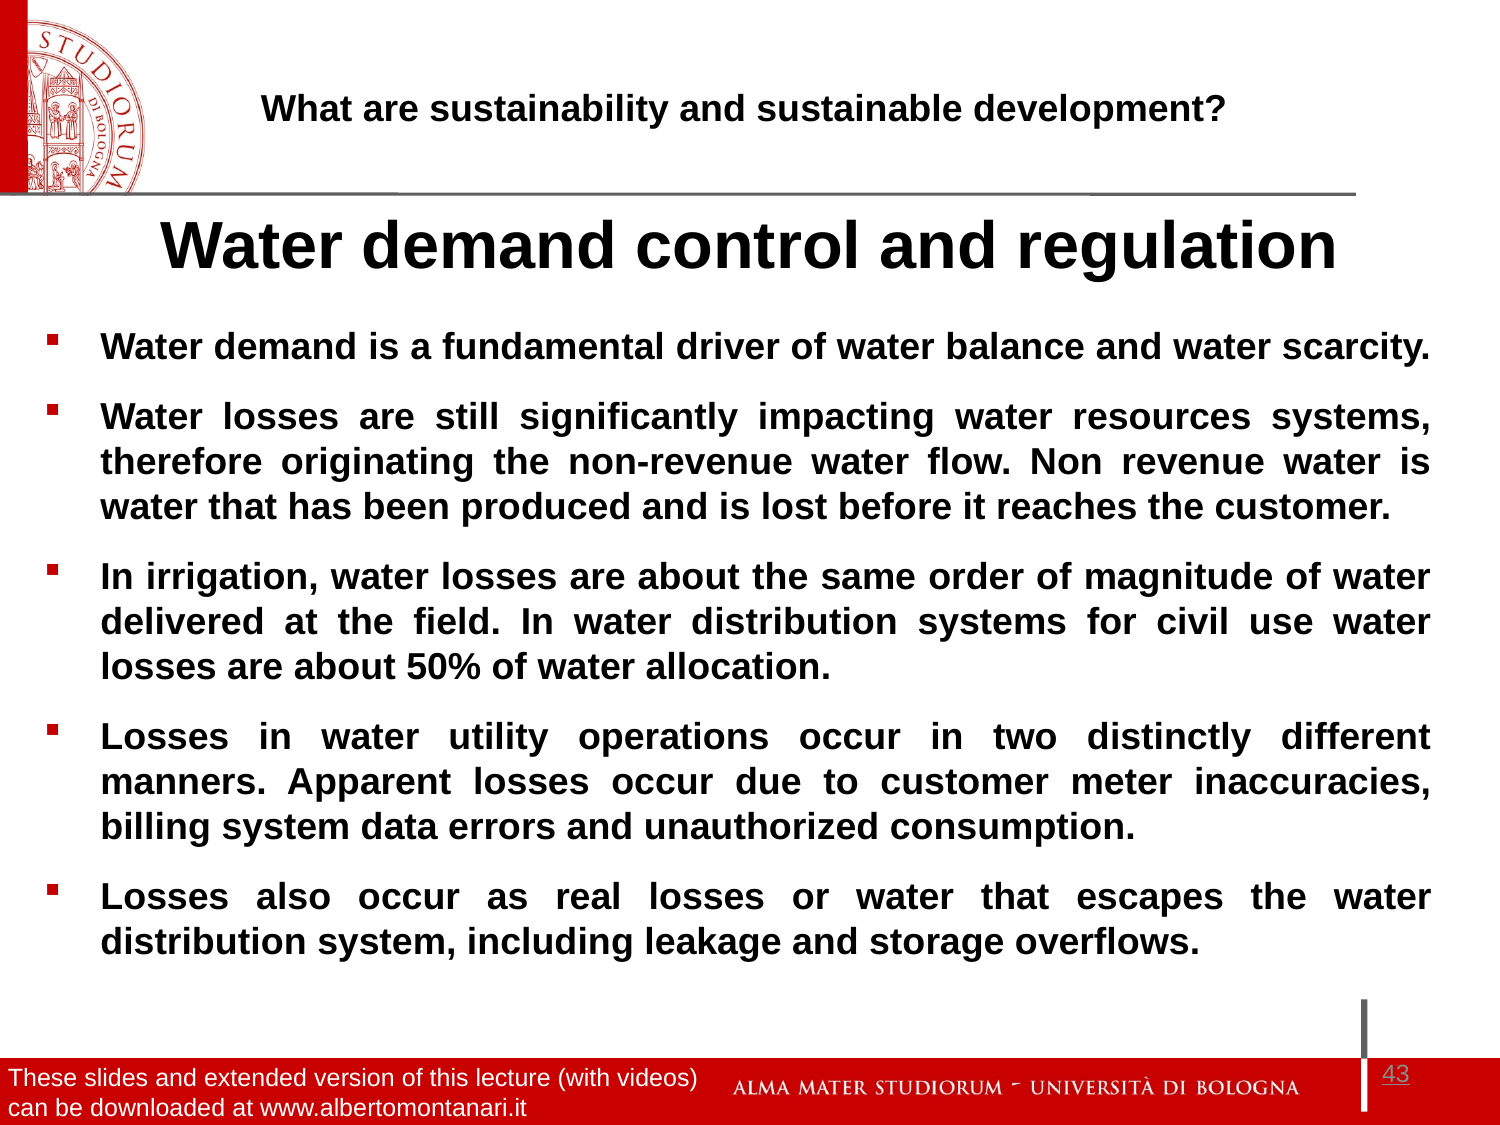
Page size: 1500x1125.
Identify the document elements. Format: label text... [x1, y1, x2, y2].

picture [28, 16, 151, 192]
text_box Water demand control and regulation [53, 194, 1447, 290]
list Water demand is a fundamental driver of water balance and water scarcity. Water losses are still significantly impacting water resources systems, therefore originating the non-revenue water flow. Non revenue water is water that has been produced and is lost before it reaches the customer. In irrigation, water losses are about the same order of magnitude of water delivered at the field. In water distribution systems for civil use water losses are about 50% of water allocation. Losses in water utility operations occur in two distinctly different manners. Apparent losses occur due to customer meter inaccuracies, billing system data errors and unauthorized consumption. Losses also occur as real losses or water that escapes the water distribution system, including leakage and storage overflows. [29, 314, 1447, 970]
slide_number 43 [1074, 1042, 1425, 1103]
picture [0, 1058, 1500, 1125]
